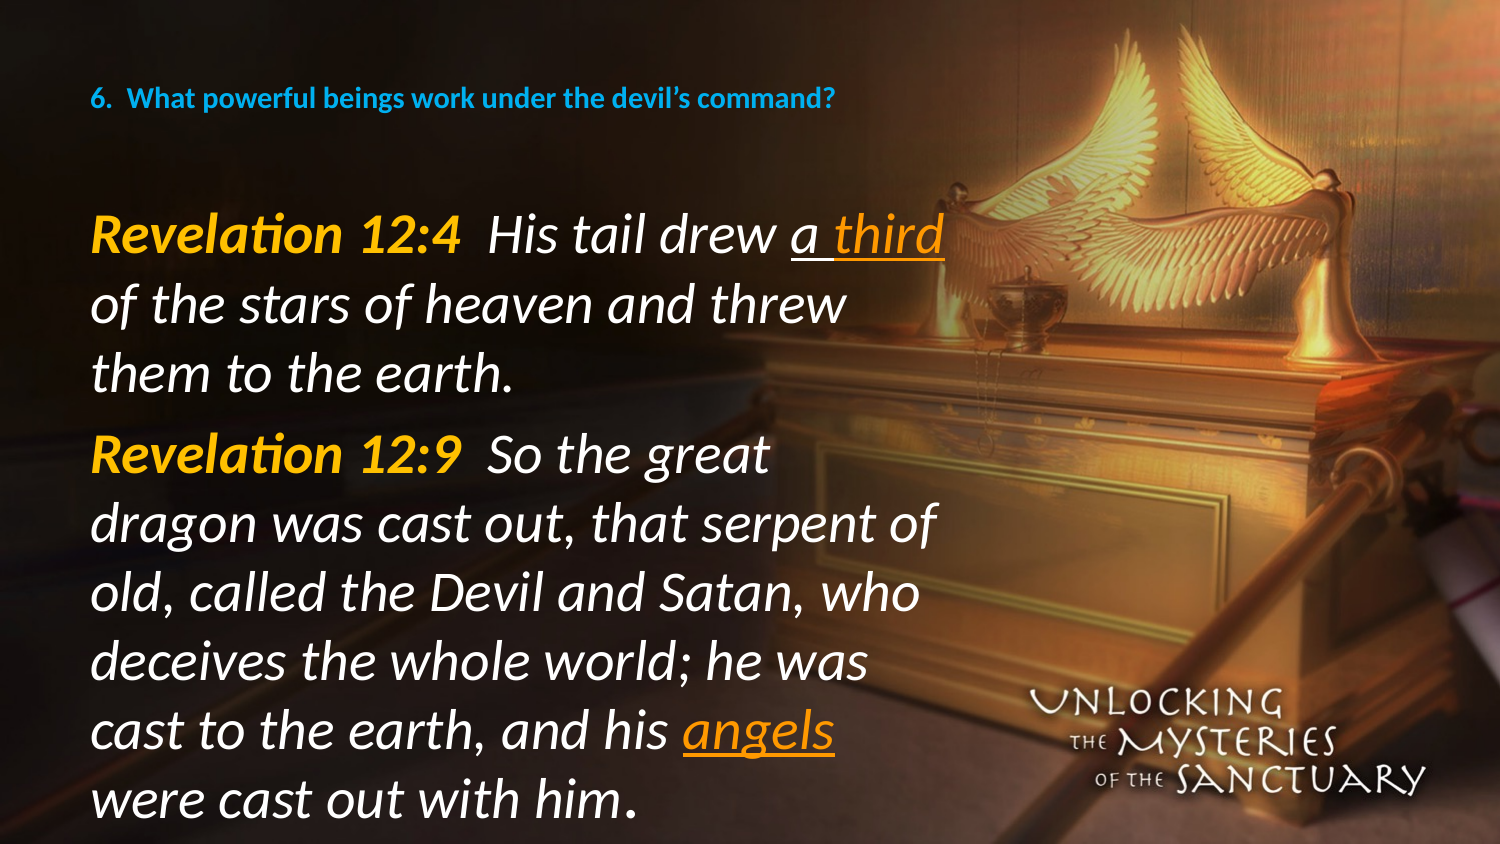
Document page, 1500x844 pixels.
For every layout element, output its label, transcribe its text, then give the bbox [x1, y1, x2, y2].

picture [0, 0, 1500, 844]
title 6. What powerful beings work under the devil’s command? [75, 33, 1425, 175]
list Revelation 12:4 His tail drew a third of the stars of heaven and threw them to the earth. Revelation 12:9 So the great dragon was cast out, that serpent of old, called the Devil and Satan, who deceives the whole world; he was cast to the earth, and his angels were cast out with him. [75, 188, 964, 844]
